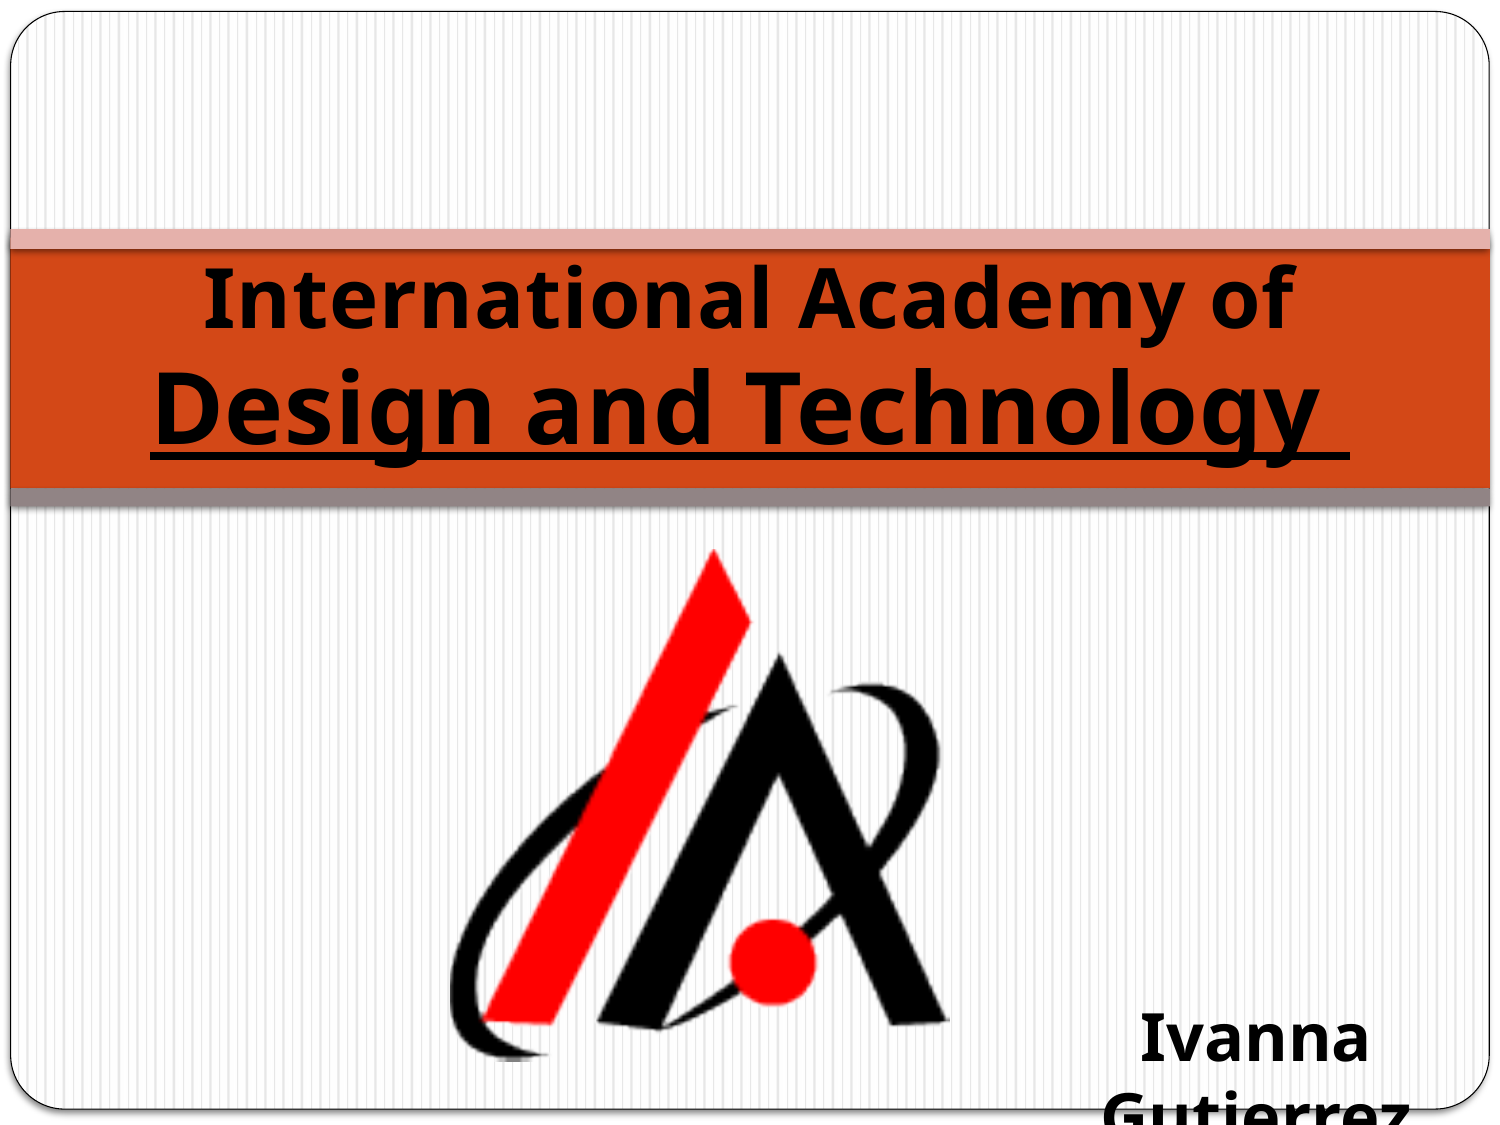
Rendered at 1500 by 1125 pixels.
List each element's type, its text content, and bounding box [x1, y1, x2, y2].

picture [449, 549, 951, 1062]
subtitle Ivanna Gutierrez [1049, 987, 1463, 1088]
text_box International Academy of Design and Technology [37, 237, 1463, 473]
